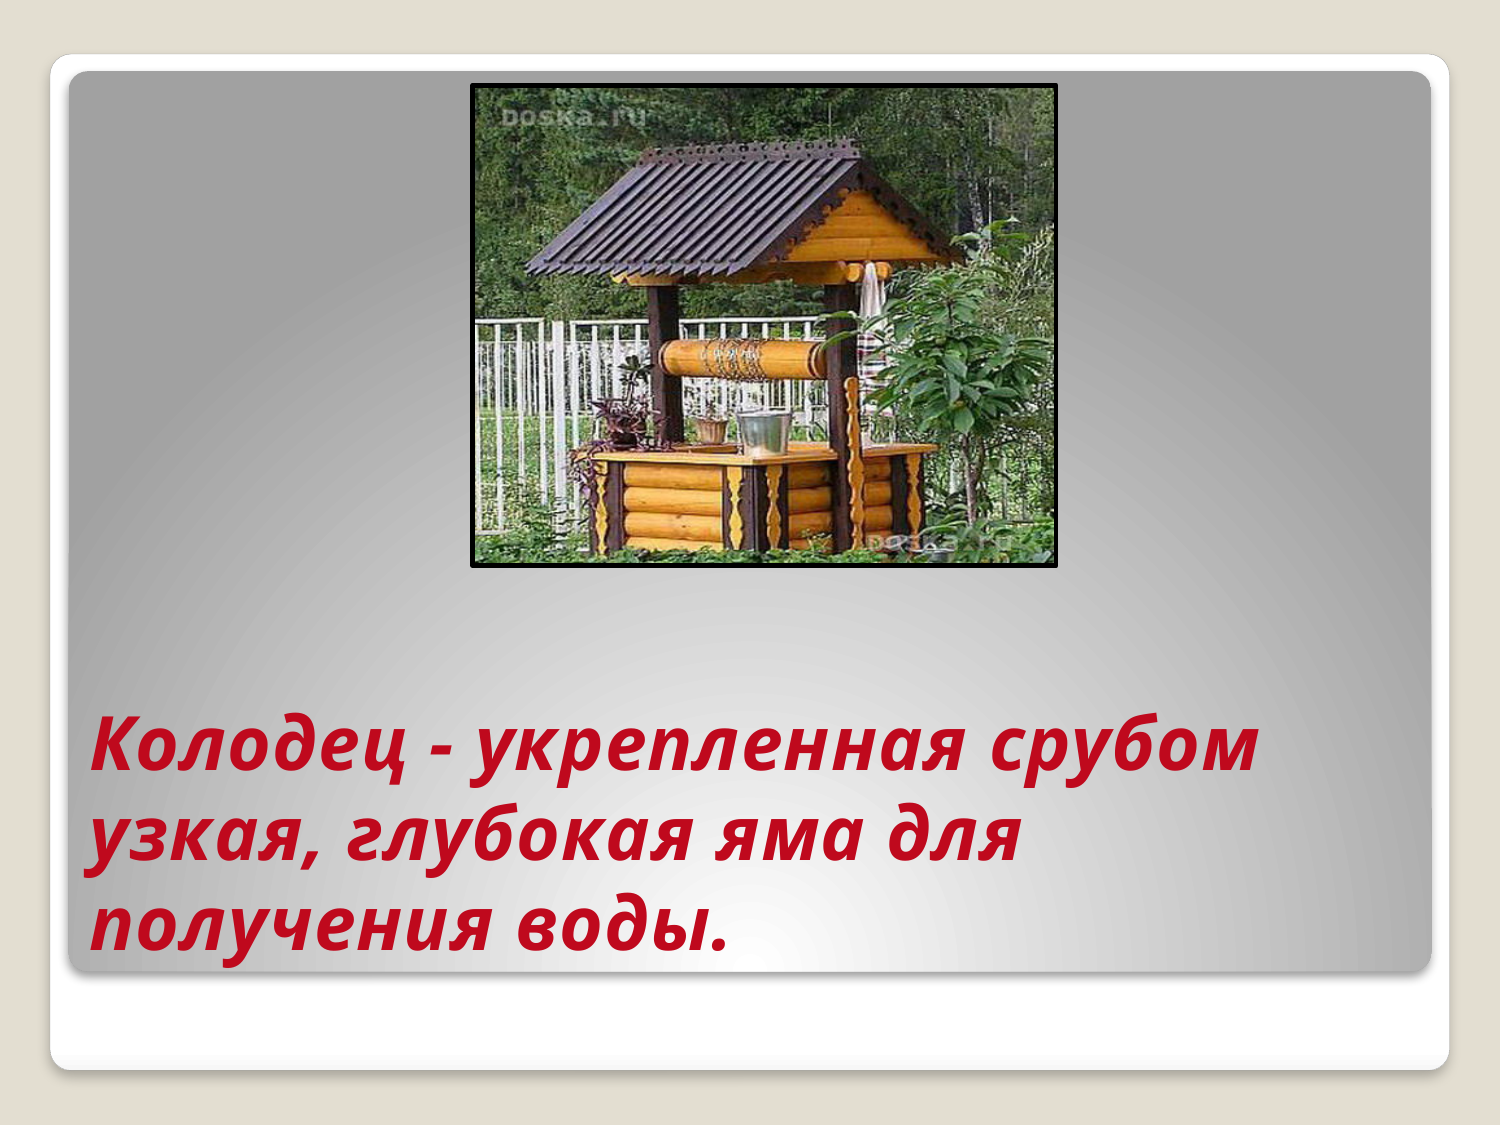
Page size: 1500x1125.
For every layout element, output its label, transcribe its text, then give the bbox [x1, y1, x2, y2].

picture [474, 87, 1054, 564]
title Колодец - укрепленная срубом узкая, глубокая яма для получения воды. [75, 45, 1425, 1063]
